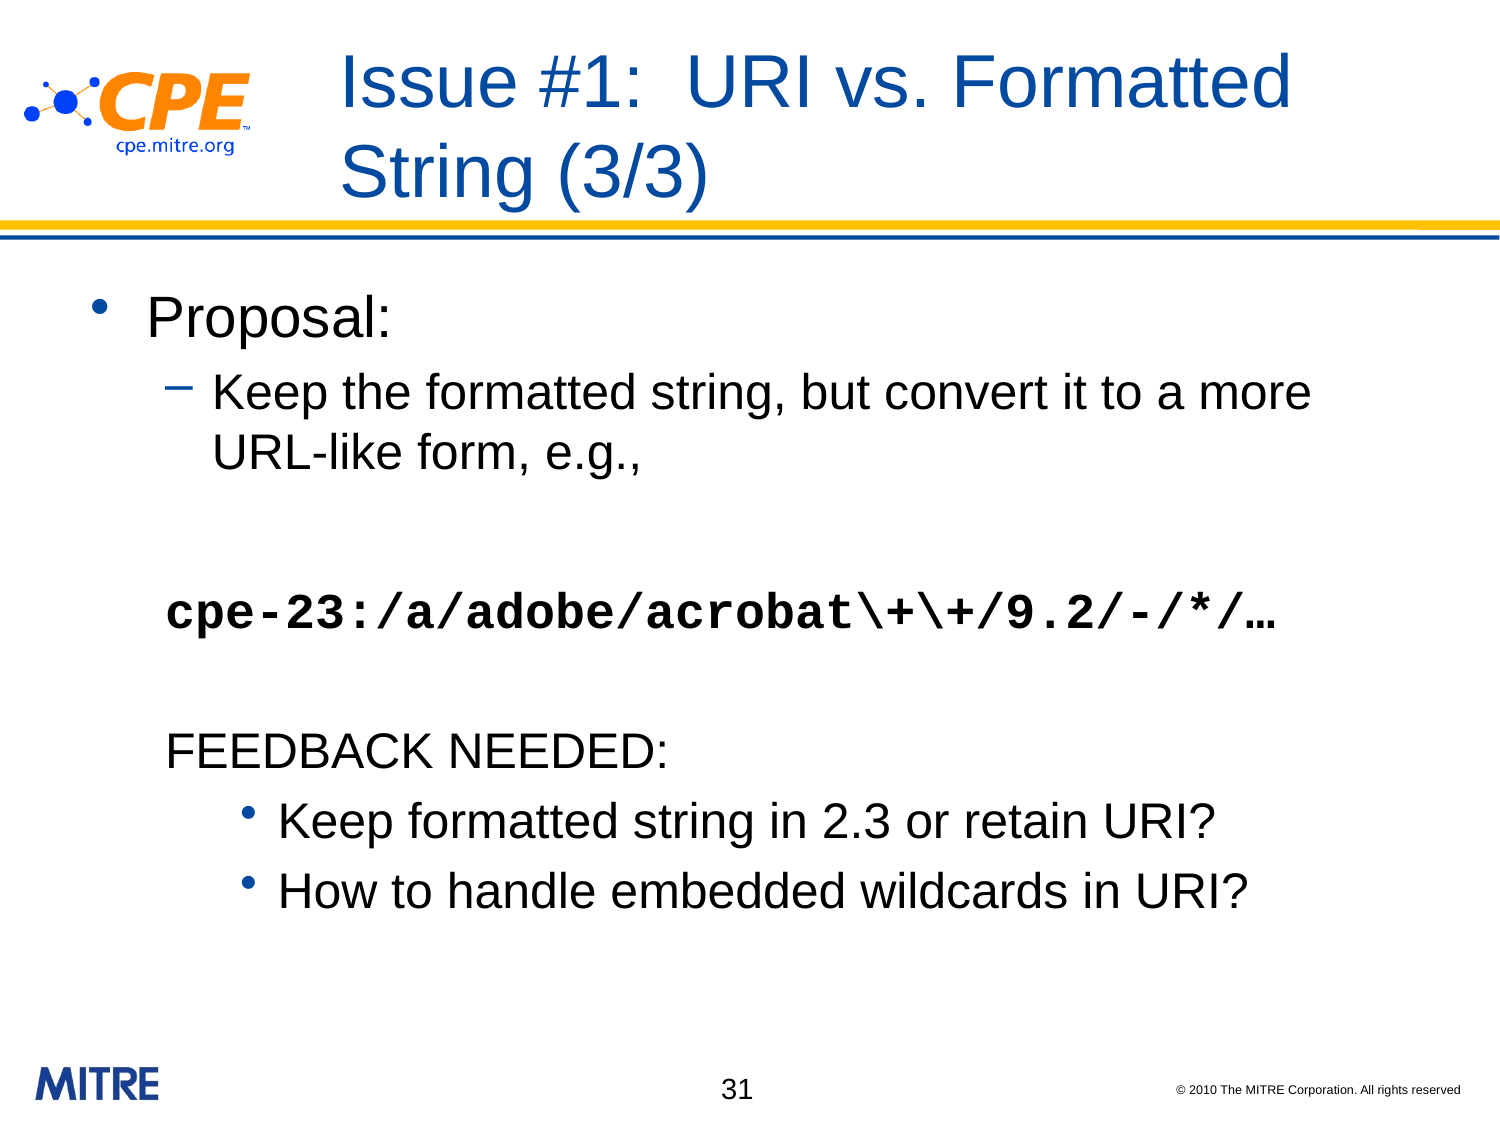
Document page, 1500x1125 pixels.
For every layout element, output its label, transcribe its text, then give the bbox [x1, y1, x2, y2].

picture [30, 1064, 163, 1106]
title Issue #1: URI vs. Formatted String (3/3) [324, 44, 1438, 201]
list Proposal: Keep the formatted string, but convert it to a more URL-like form, e.g., cpe-23:/a/adobe/acrobat\+\+/9.2/-/*/… FEEDBACK NEEDED: Keep formatted string in 2.3 or retain URI? How to handle embedded wildcards in URI? [74, 271, 1426, 990]
slide_number 31 [562, 1062, 913, 1113]
picture [24, 72, 250, 156]
